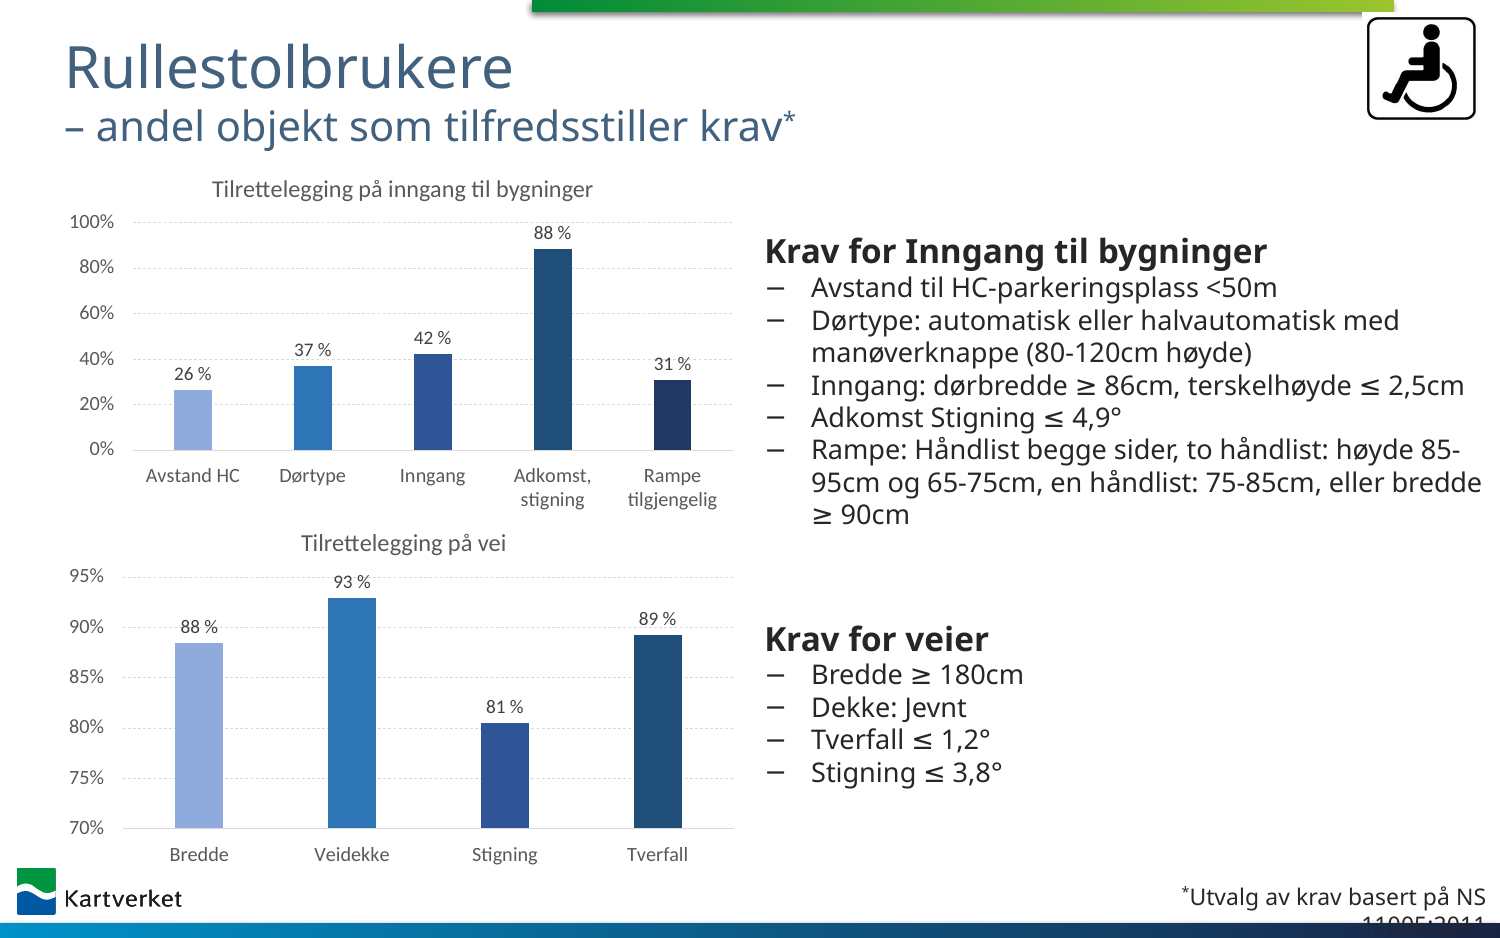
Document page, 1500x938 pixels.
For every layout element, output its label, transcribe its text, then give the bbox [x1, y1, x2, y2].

text_box Rullestolbrukere – andel objekt som tilfredsstiller krav* [49, 25, 1431, 158]
text_box Krav for Inngang til bygninger Avstand til HC-parkeringsplass <50m Dørtype: automatisk eller halvautomatisk med manøverknappe (80-120cm høyde) Inngang: dørbredde ≥ 86cm, terskelhøyde ≤ 2,5cm Adkomst Stigning ≤ 4,9° Rampe: Håndlist begge sider, to håndlist: høyde 85-95cm og 65-75cm, en håndlist: 75-85cm, eller bredde ≥ 90cm [749, 223, 1500, 538]
picture [62, 166, 744, 519]
text_box Krav for veier Bredde ≥ 180cm Dekke: Jevnt Tverfall ≤ 1,2° Stigning ≤ 3,8° [749, 610, 1500, 795]
picture [1362, 12, 1481, 126]
text_box *Utvalg av krav basert på NS 11005:2011 [1068, 873, 1500, 938]
picture [62, 520, 746, 874]
